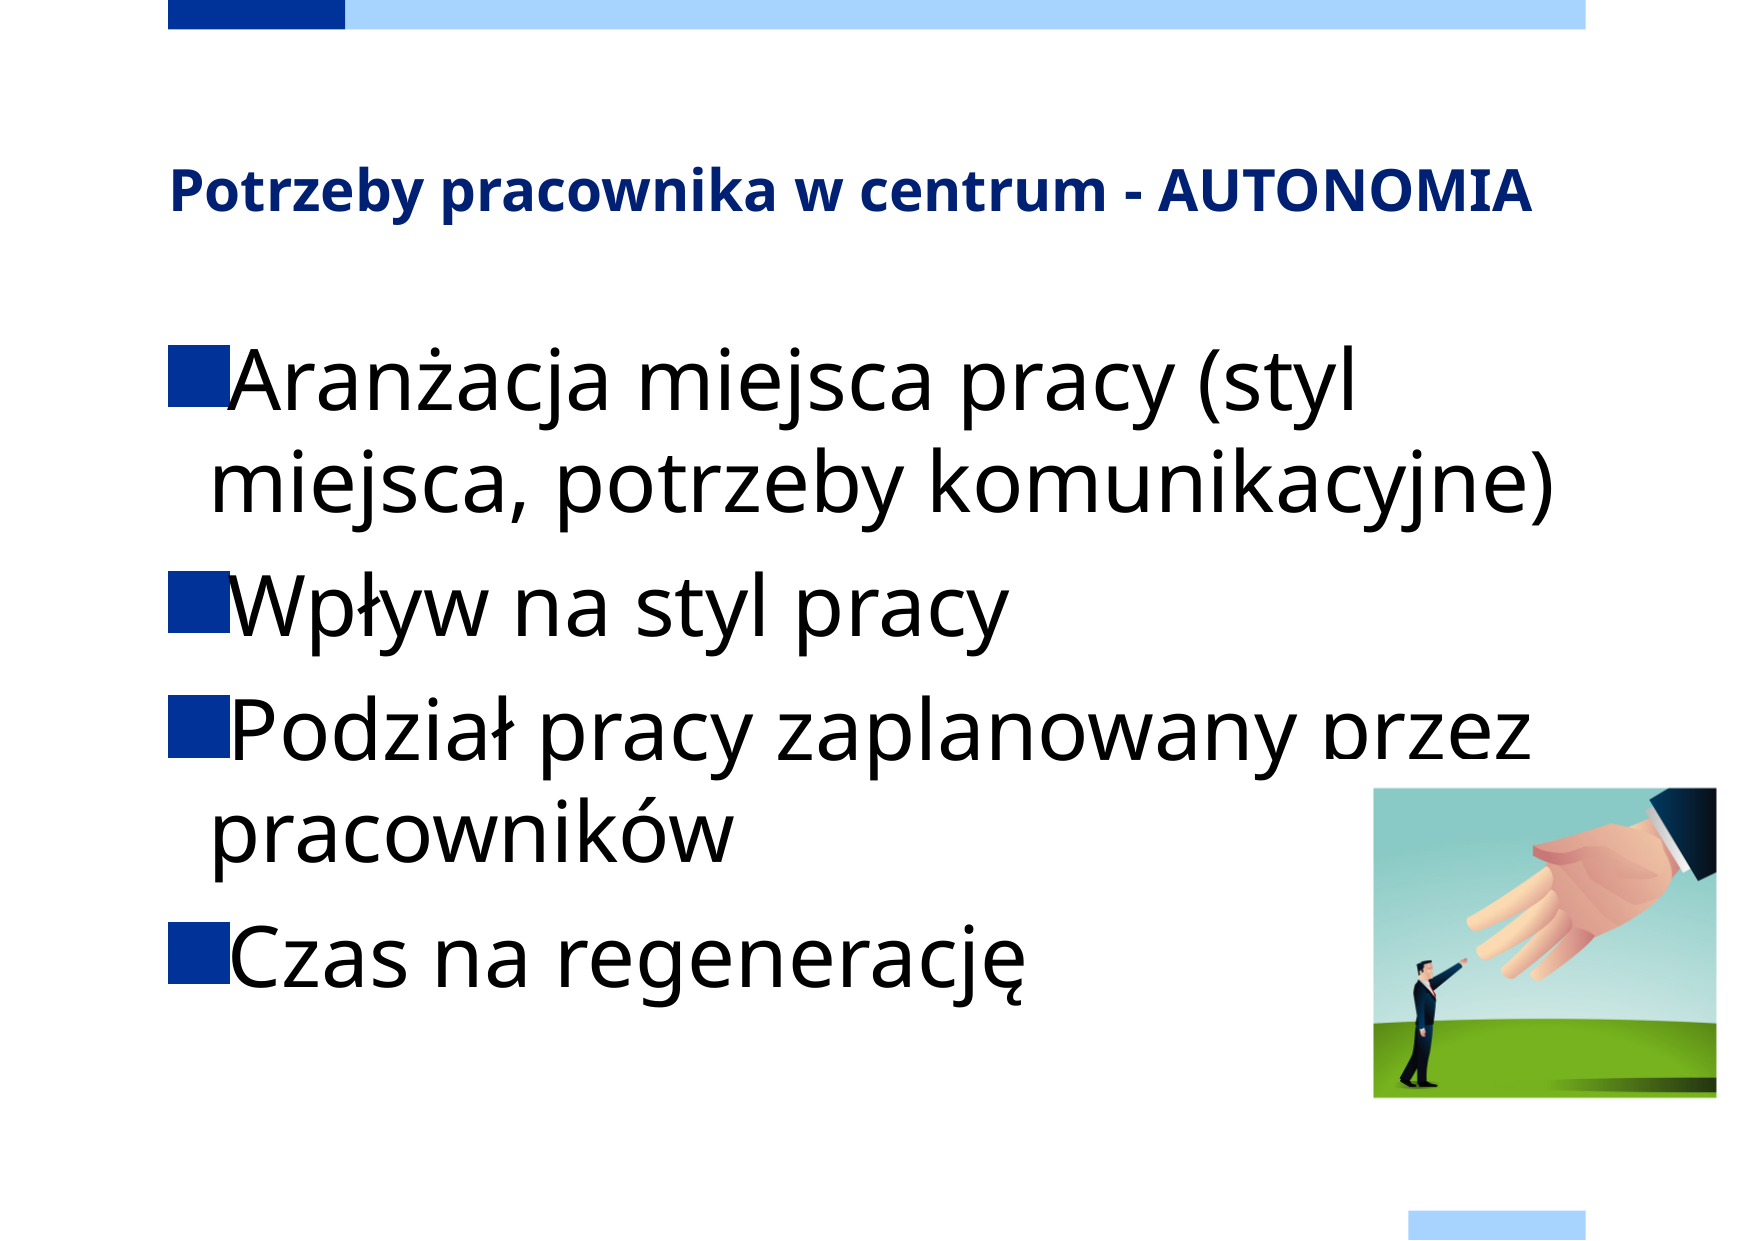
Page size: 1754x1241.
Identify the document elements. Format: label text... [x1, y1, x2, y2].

list Aranżacja miejsca pracy (styl miejsca, potrzeby komunikacyjne) Wpływ na styl pracy Podział pracy zaplanowany przez pracowników Czas na regenerację [168, 324, 1586, 1093]
picture [168, 695, 230, 758]
picture [1300, 759, 1754, 1127]
picture [168, 922, 230, 984]
picture [168, 345, 230, 407]
title Potrzeby pracownika w centrum - AUTONOMIA [168, 147, 1586, 324]
picture [168, 571, 230, 633]
